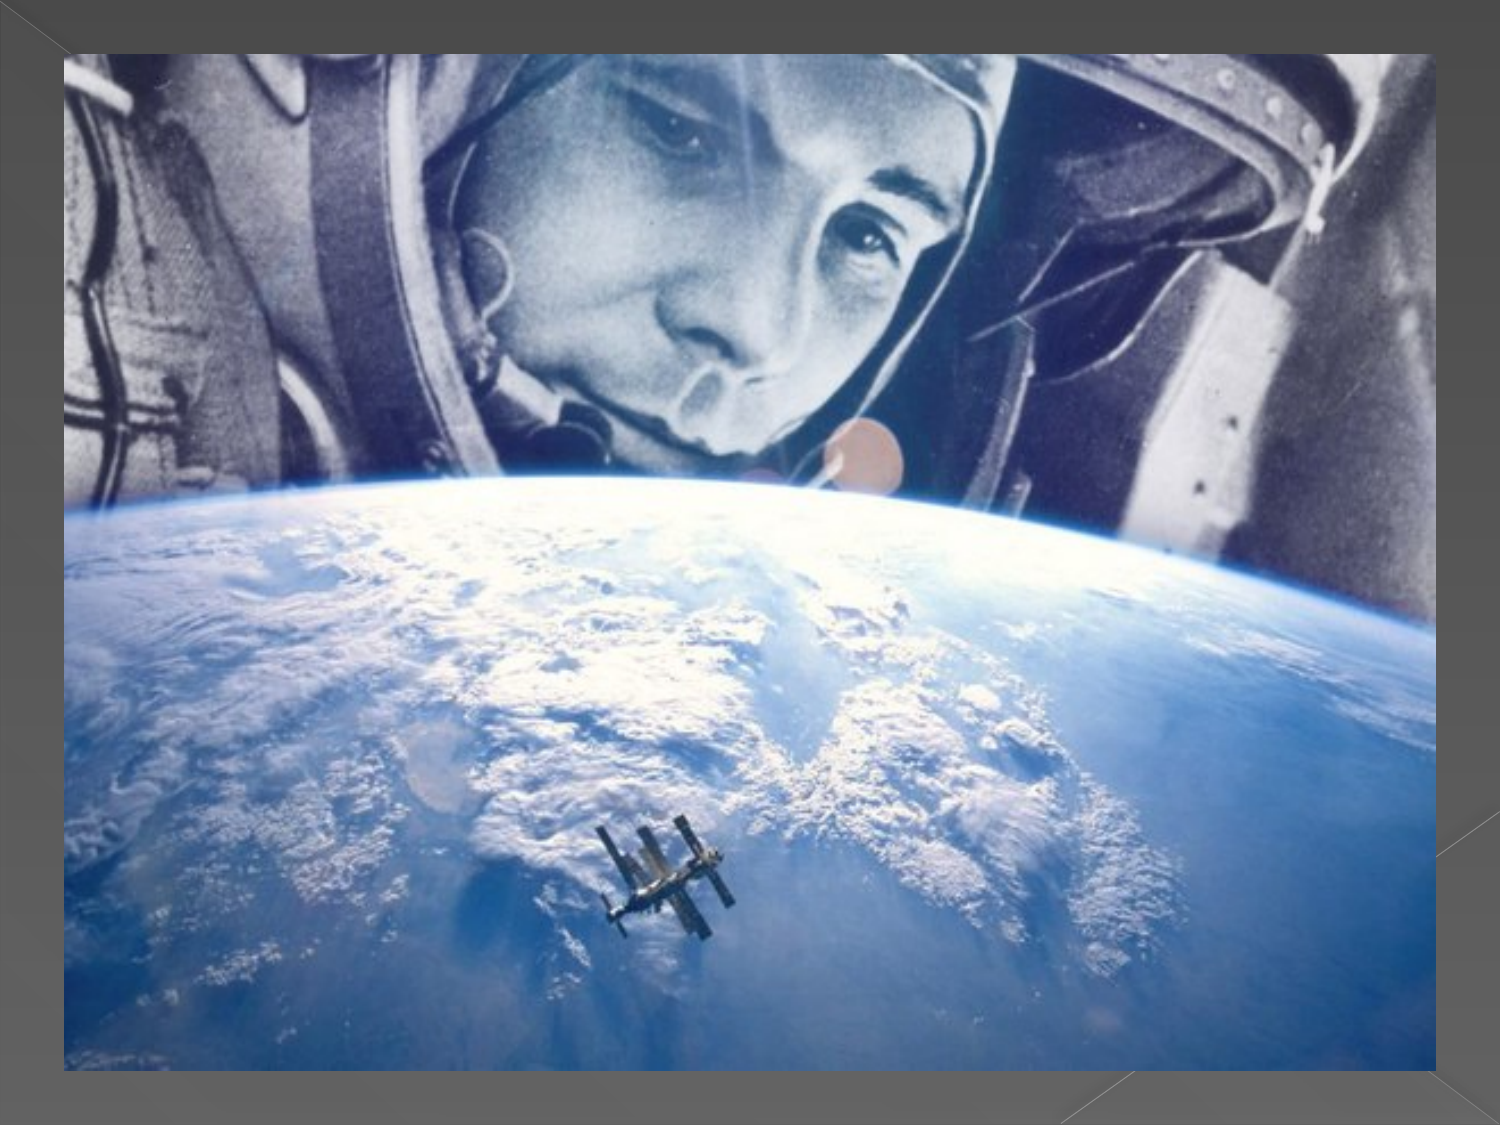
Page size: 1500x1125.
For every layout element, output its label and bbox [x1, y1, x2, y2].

picture [64, 54, 1436, 1071]
